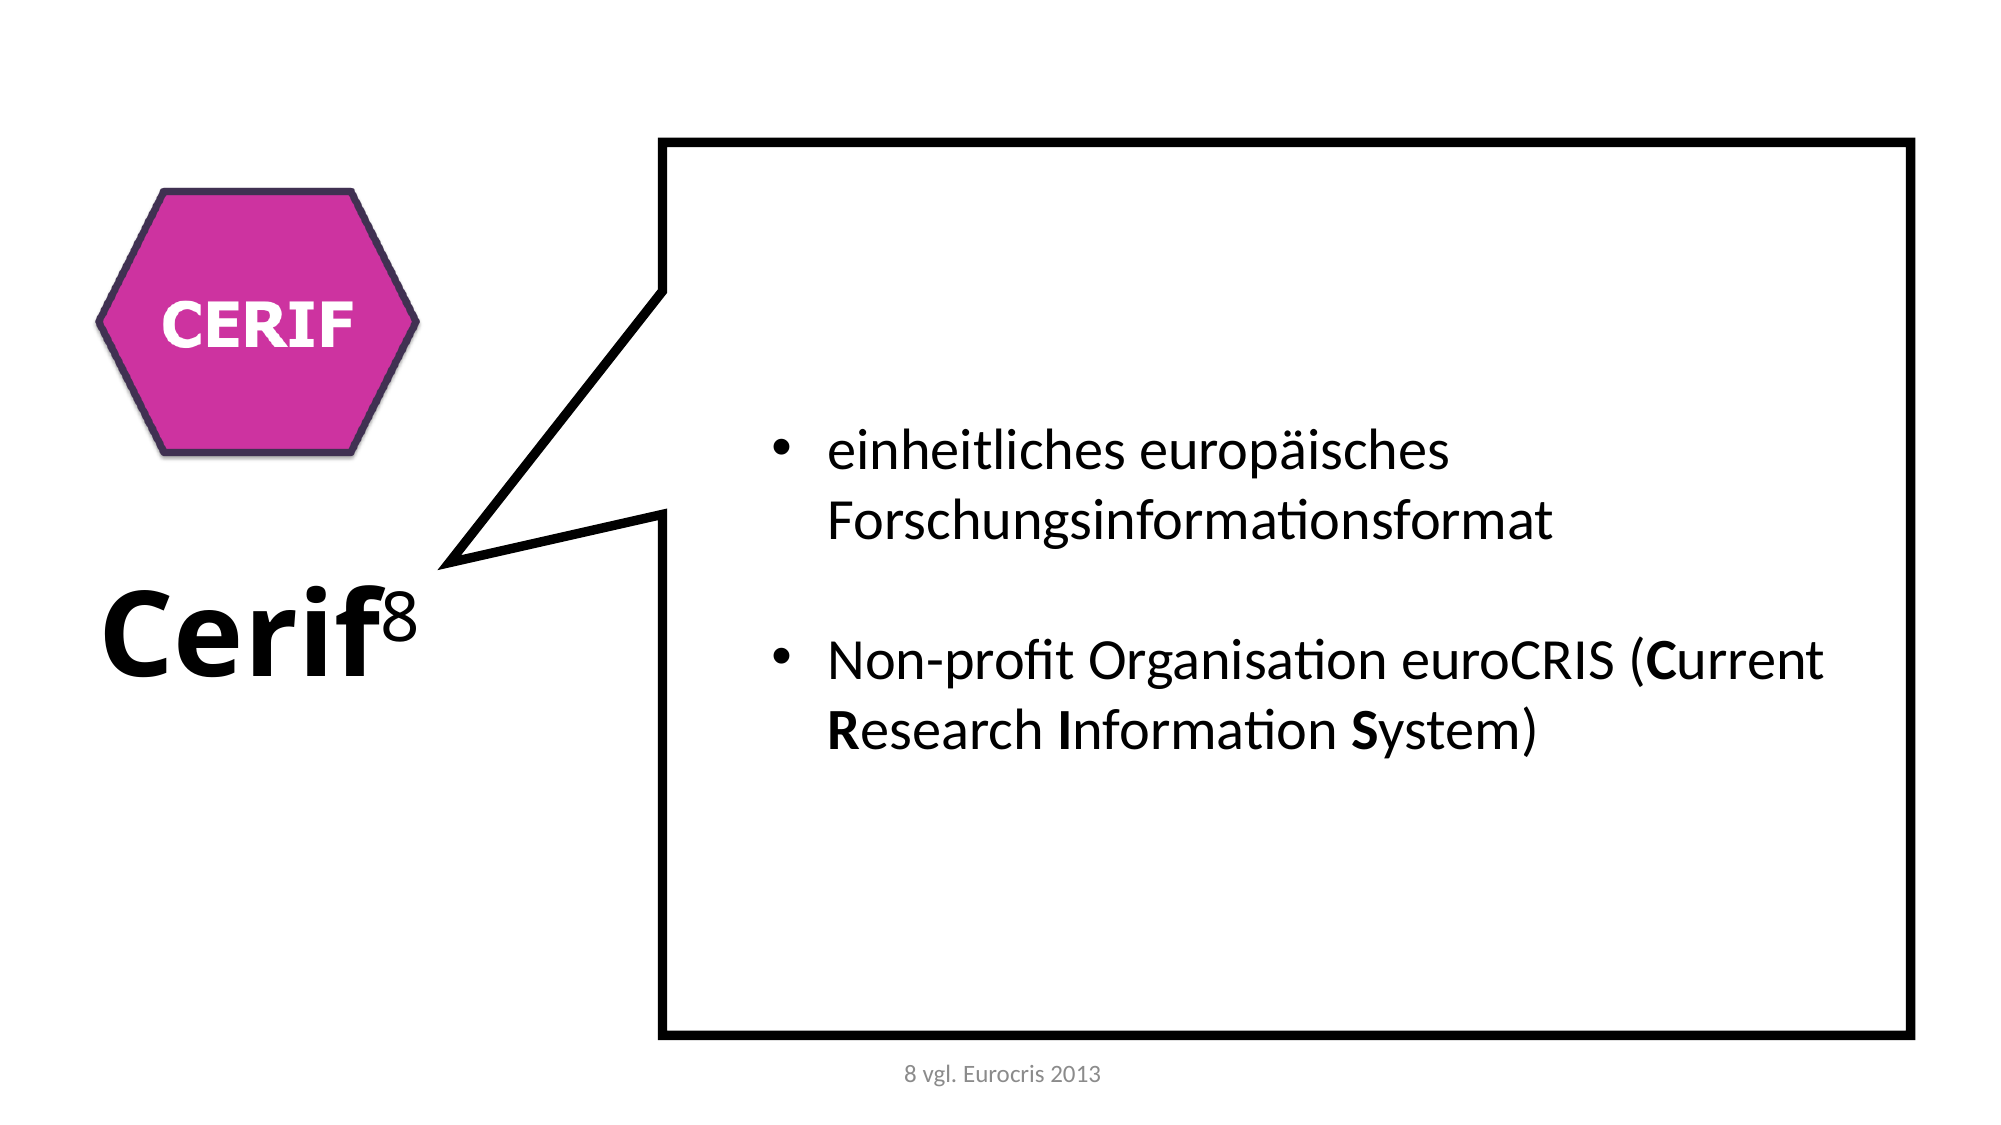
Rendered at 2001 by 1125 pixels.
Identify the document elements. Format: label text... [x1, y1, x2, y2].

list Cerif8 [83, 403, 598, 773]
text_box einheitliches europäisches Forschungsinformationsformat Non-profit Organisation euroCRIS (Current Research Information System) [756, 403, 1846, 769]
text_box [446, 141, 1912, 1037]
footer 8 vgl. Eurocris 2013 [662, 1042, 1338, 1103]
picture [89, 185, 425, 464]
